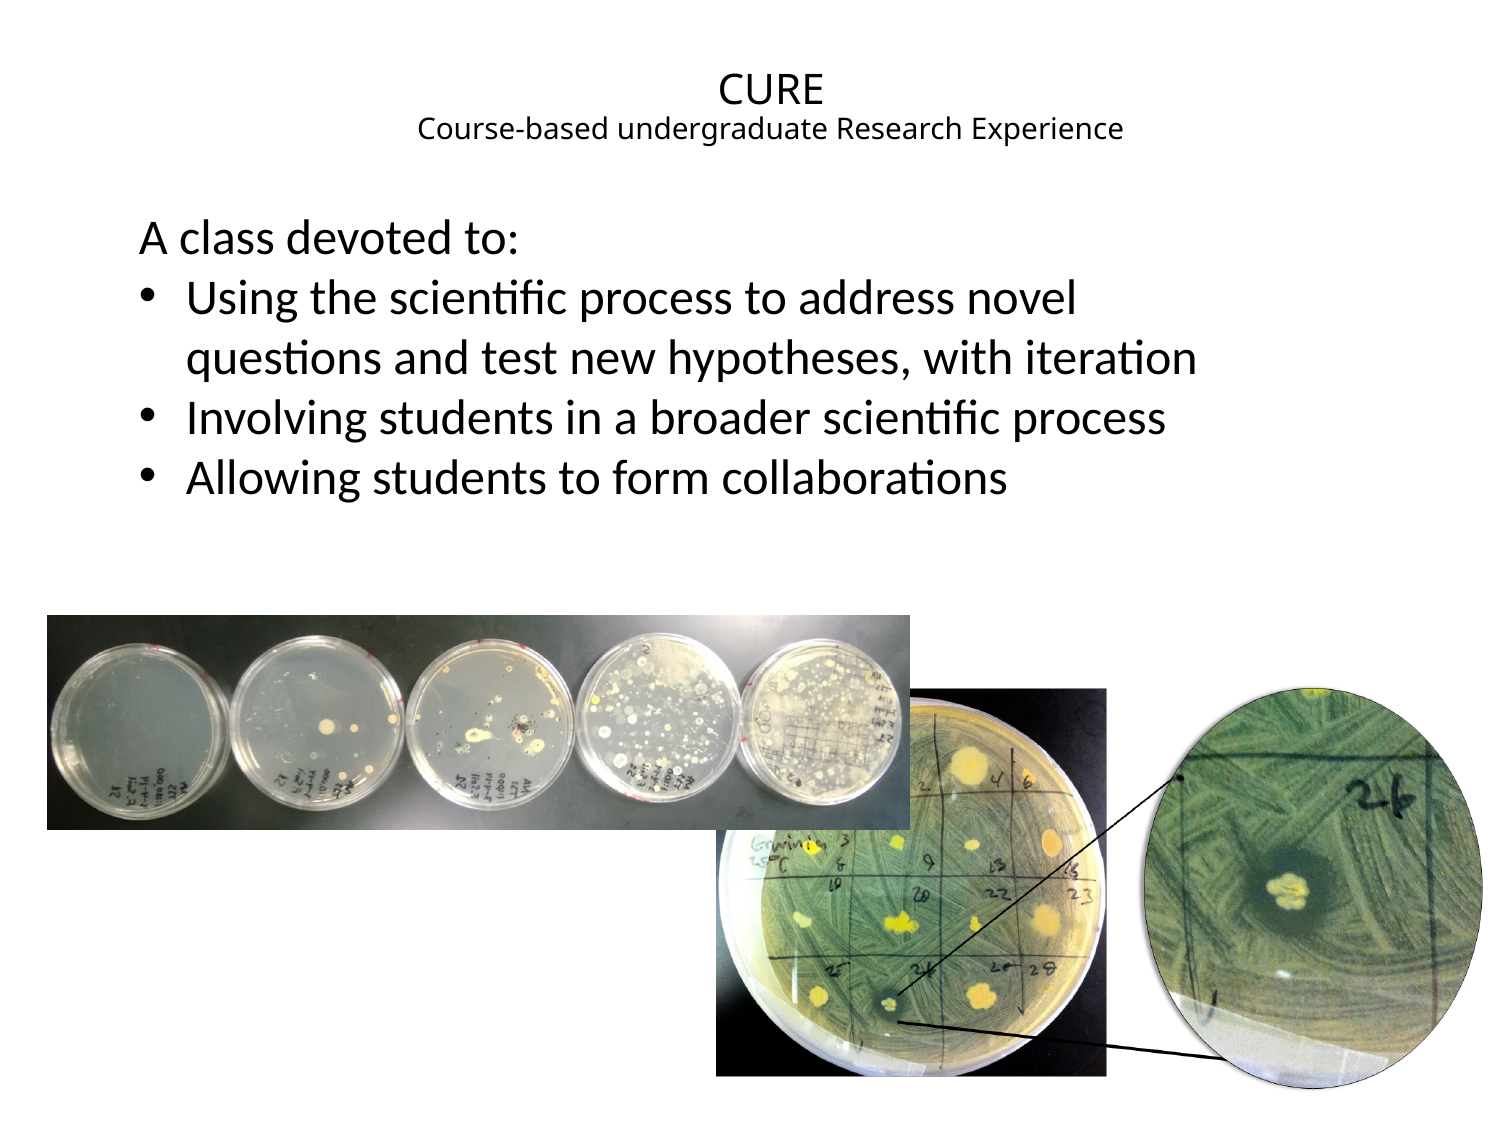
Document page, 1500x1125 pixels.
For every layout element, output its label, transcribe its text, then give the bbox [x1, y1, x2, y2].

title CURE Course-based undergraduate Research Experience [124, 59, 1418, 222]
text_box A class devoted to: Using the scientific process to address novel questions and test new hypotheses, with iteration Involving students in a broader scientific process Allowing students to form collaborations [124, 197, 1223, 512]
picture [47, 615, 1484, 1095]
